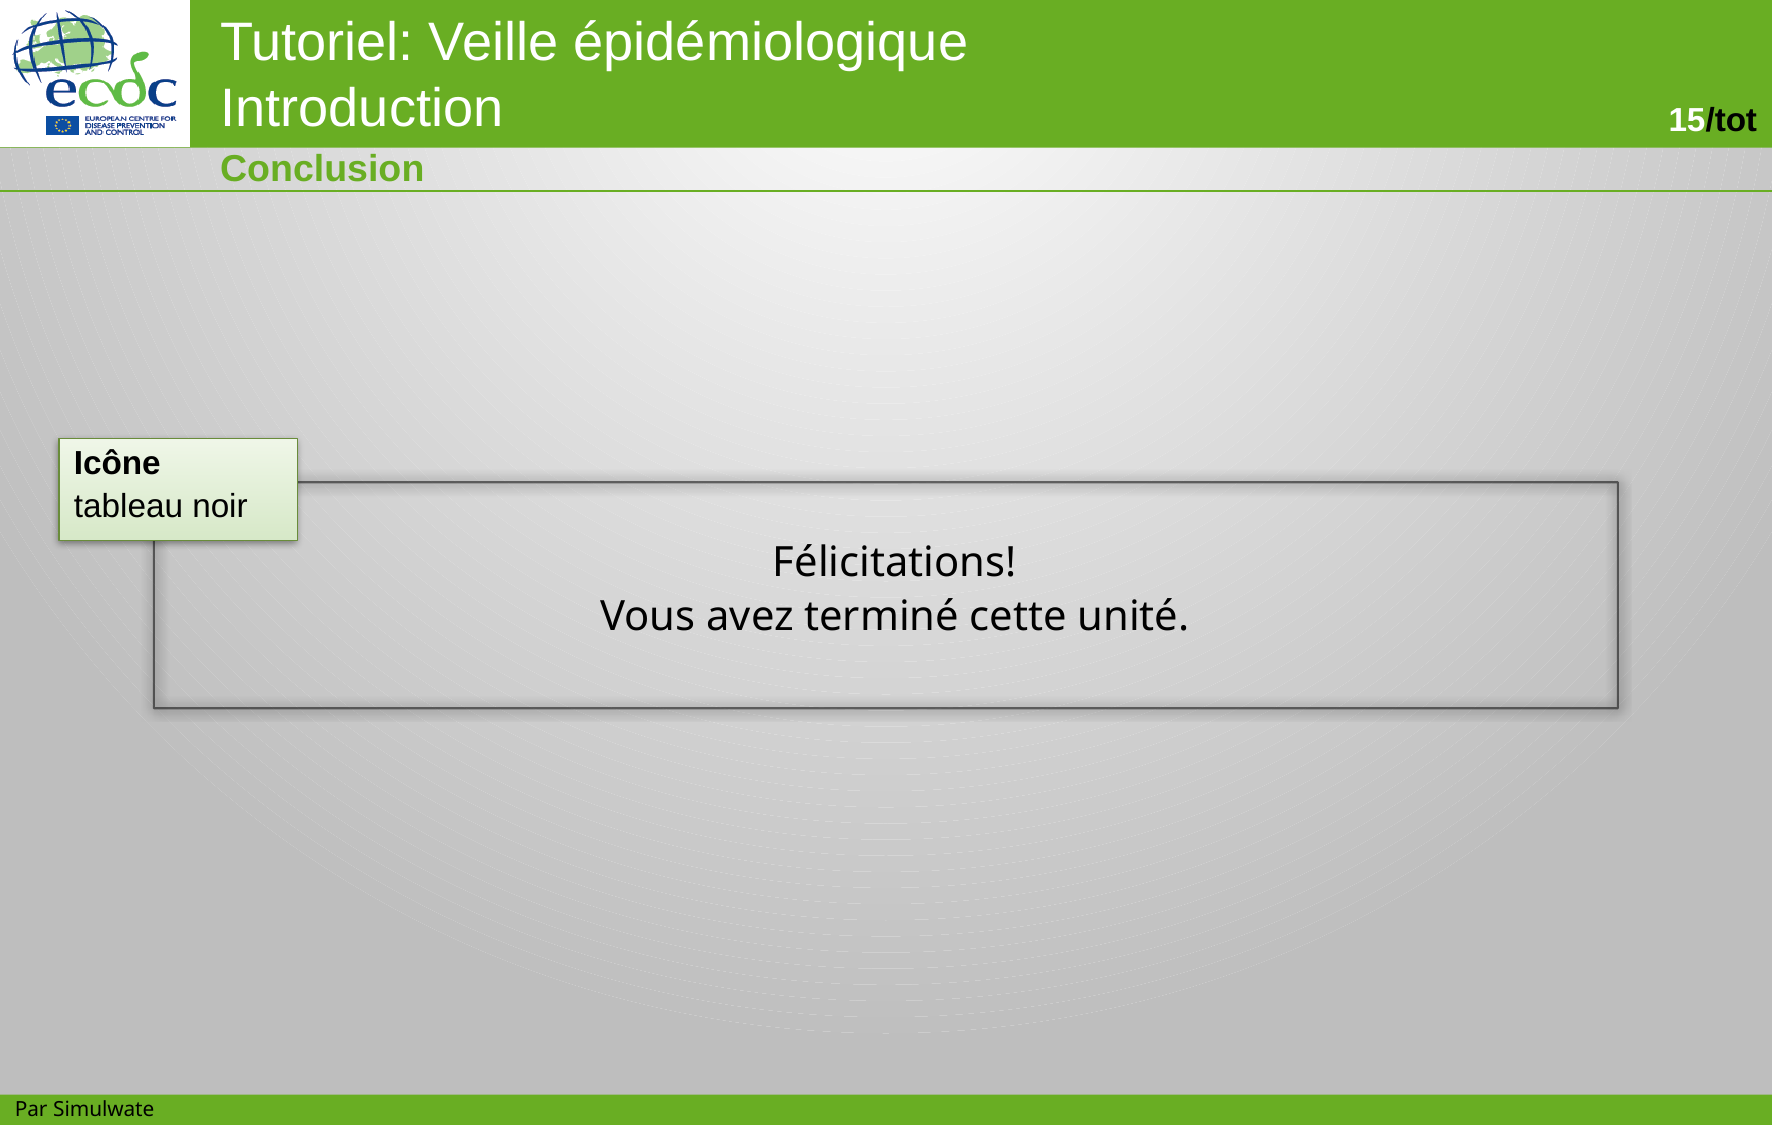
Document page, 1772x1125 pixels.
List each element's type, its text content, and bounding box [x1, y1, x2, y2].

text_box Conclusion [205, 141, 1406, 198]
text_box [153, 482, 1618, 709]
picture [0, 0, 190, 147]
text_box Icône tableau noir [58, 438, 298, 541]
